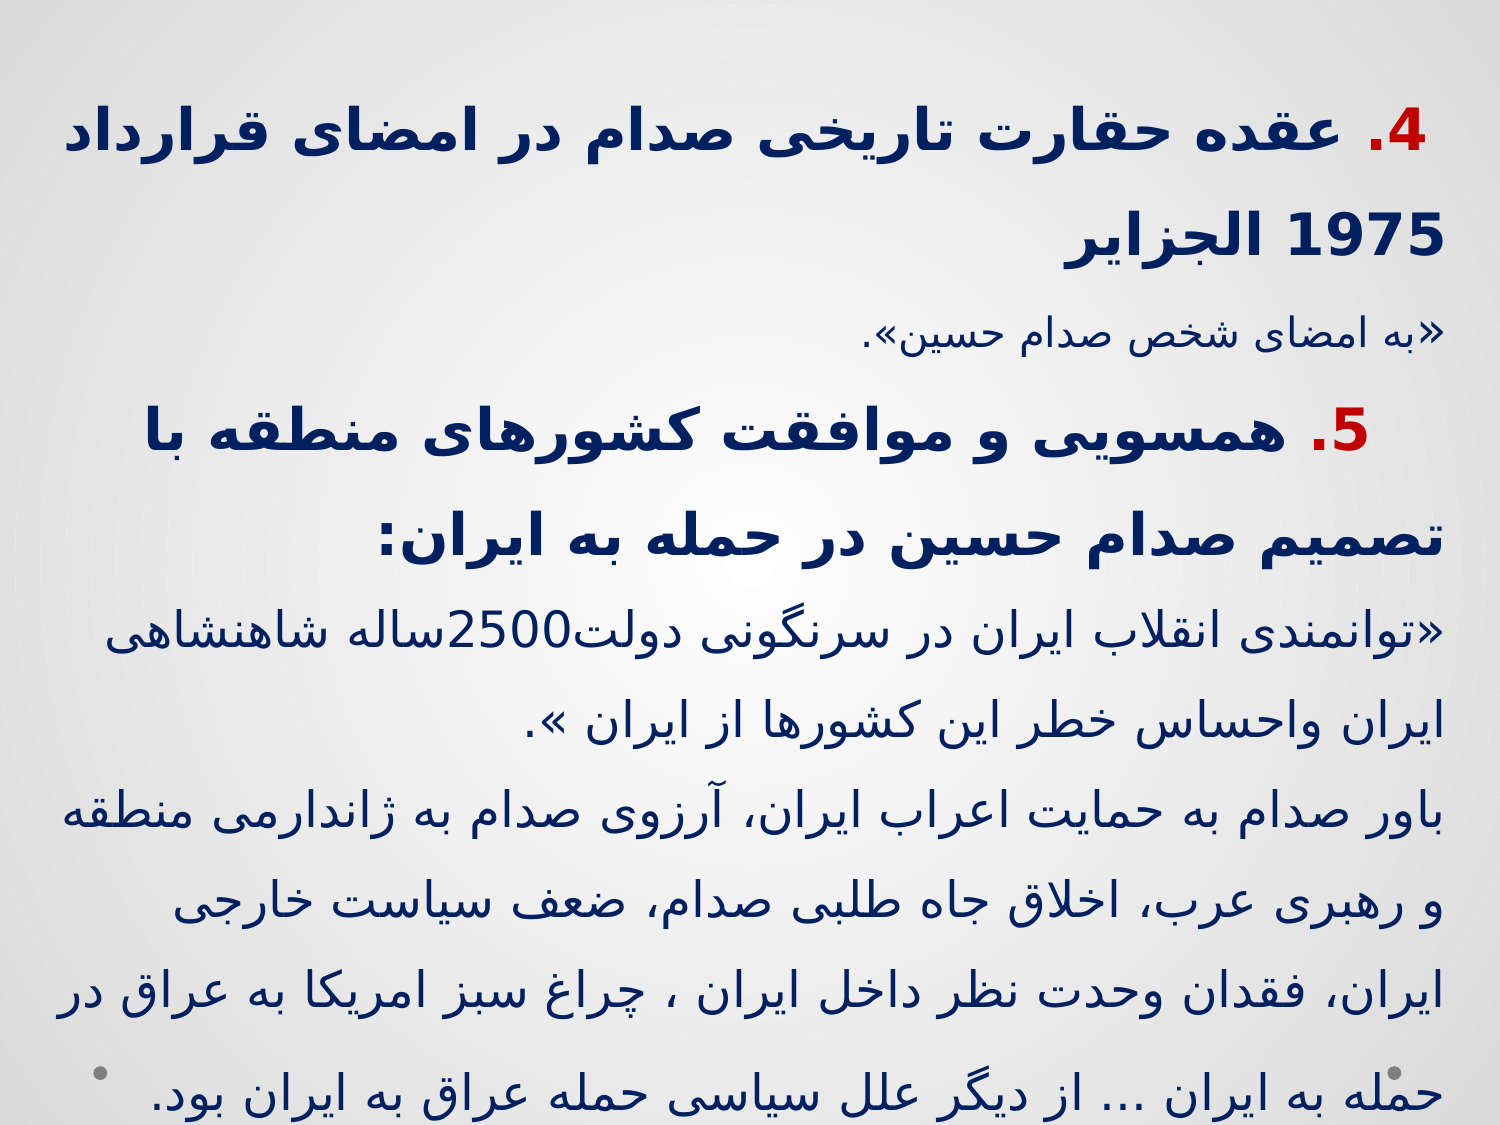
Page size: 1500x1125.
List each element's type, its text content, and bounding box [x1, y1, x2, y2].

text_box 4. عقده حقارت تاریخی صدام در امضای قرارداد 1975 الجزایر «به امضای شخص صدام حسین». 5. همسویی و موافقت کشورهای منطقه با تصمیم صدام حسین در حمله به ایران: «توانمندی انقلاب ایران در سرنگونی دولت2500ساله شاهنشاهی ایران واحساس خطر این کشورها از ایران ». باور صدام به حمایت اعراب ایران، آرزوی صدام به ژاندارمی منطقه و رهبری عرب، اخلاق جاه طلبی صدام، ضعف سیاست خارجی ایران، فقدان وحدت نظر داخل ایران ، چراغ سبز امریکا به عراق در حمله به ایران ... از دیگر علل سیاسی حمله عراق به ایران بود. [29, 50, 1462, 1125]
